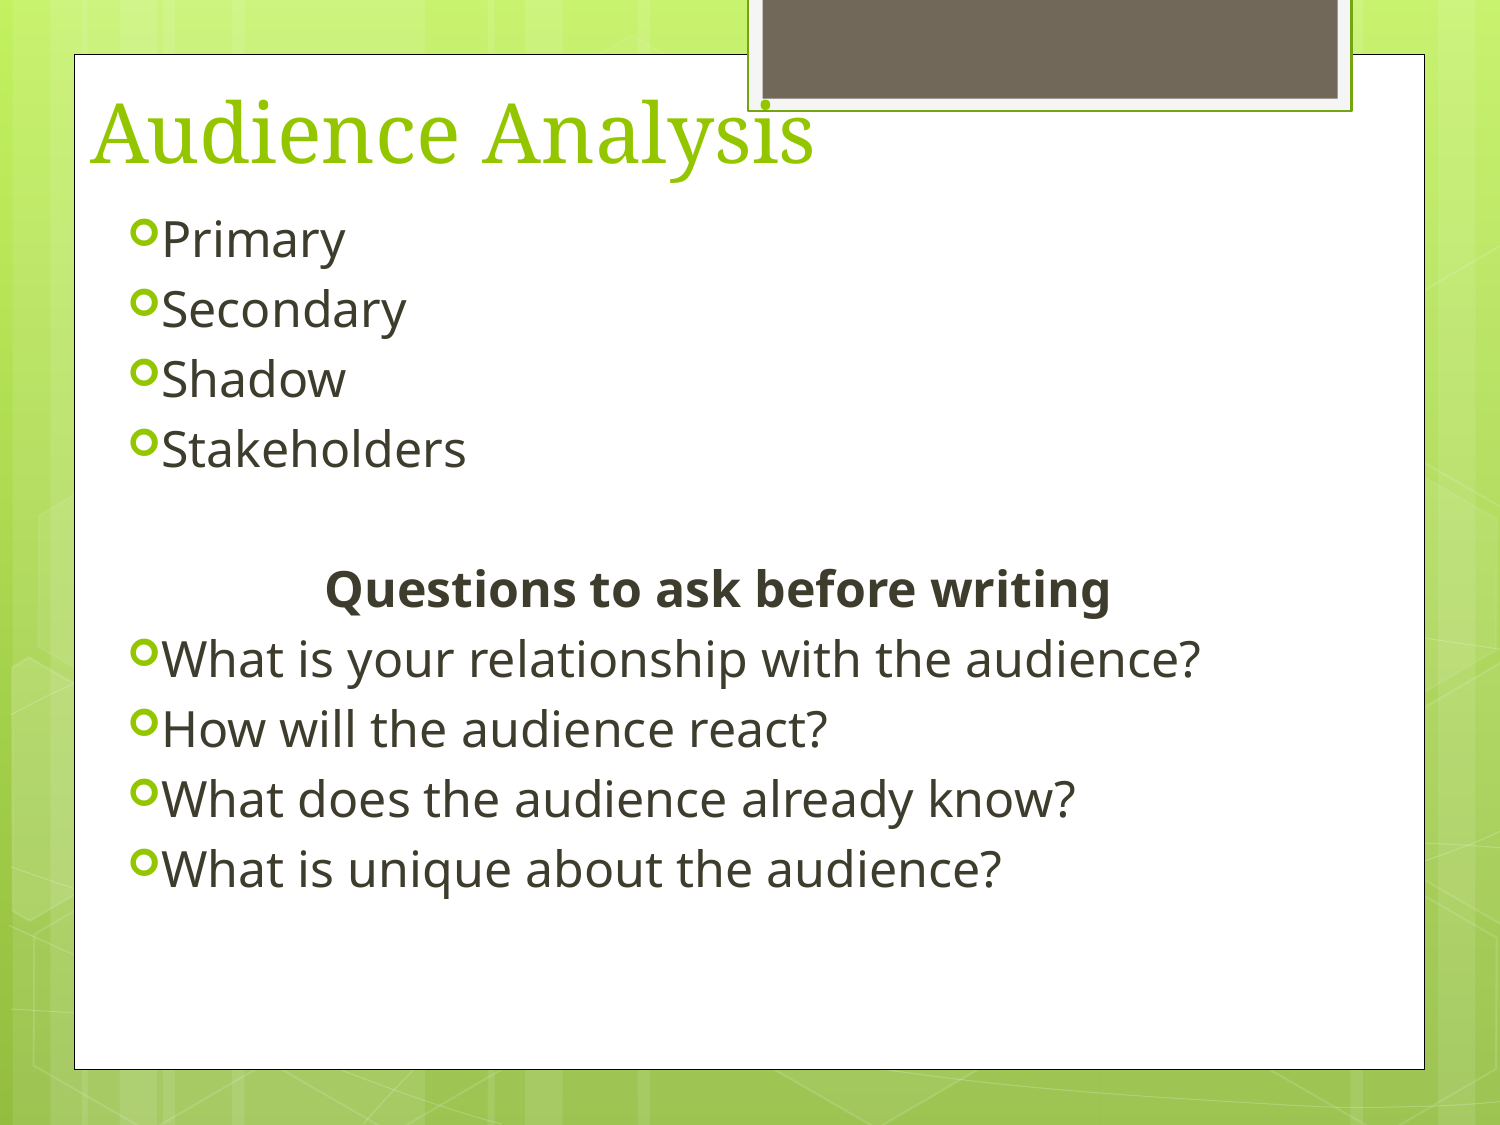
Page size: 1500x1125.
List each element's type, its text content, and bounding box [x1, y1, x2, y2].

text_box Primary Secondary Shadow Stakeholders Questions to ask before writing What is your relationship with the audience? How will the audience react? What does the audience already know? What is unique about the audience? [112, 200, 1325, 950]
title Audience Analysis [75, 62, 1025, 188]
